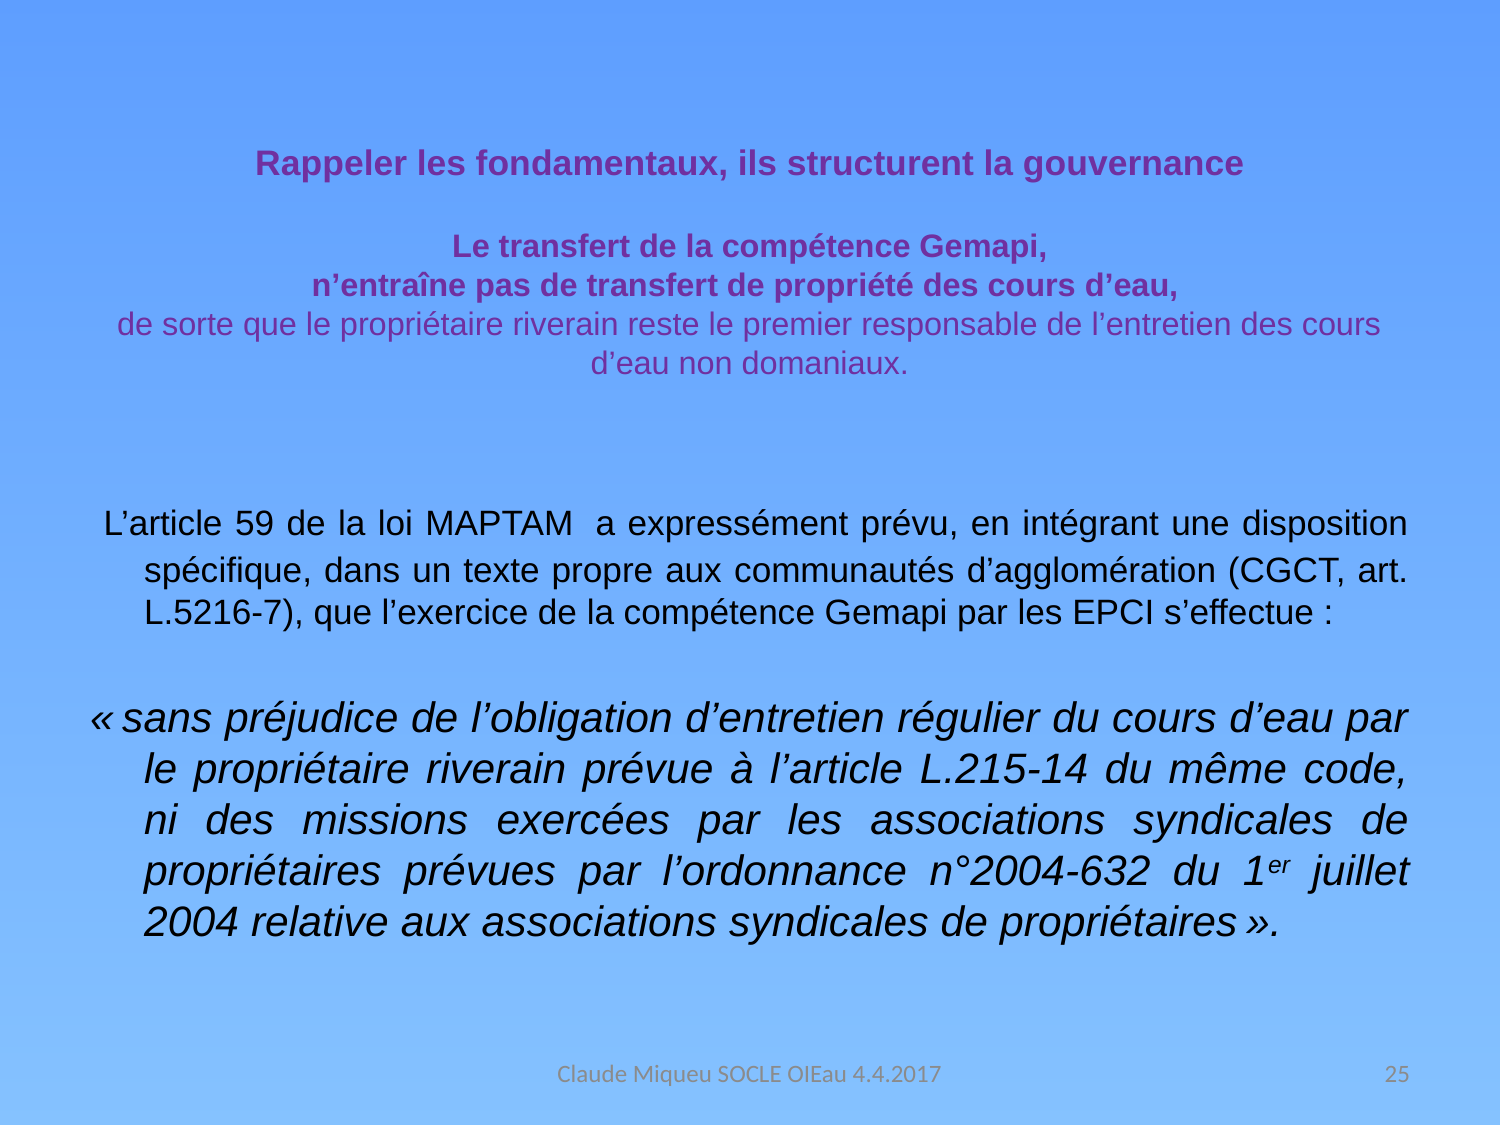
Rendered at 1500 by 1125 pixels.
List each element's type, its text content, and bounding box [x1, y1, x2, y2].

list L’article 59 de la loi MAPTAM a expressément prévu, en intégrant une disposition spécifique, dans un texte propre aux communautés d’agglomération (CGCT, art. L.5216-7), que l’exercice de la compétence Gemapi par les EPCI s’effectue : « sans préjudice de l’obligation d’entretien régulier du cours d’eau par le propriétaire riverain prévue à l’article L.215-14 du même code, ni des missions exercées par les associations syndicales de propriétaires prévues par l’ordonnance n°2004-632 du 1er juillet 2004 relative aux associations syndicales de propriétaires ». [75, 468, 1425, 1020]
footer Claude Miqueu SOCLE OIEau 4.4.2017 [512, 1042, 988, 1103]
title Rappeler les fondamentaux, ils structurent la gouvernance Le transfert de la compétence Gemapi, n’entraîne pas de transfert de propriété des cours d’eau, de sorte que le propriétaire riverain reste le premier responsable de l’entretien des cours d’eau non domaniaux. [75, 45, 1425, 468]
slide_number 25 [1074, 1042, 1425, 1103]
